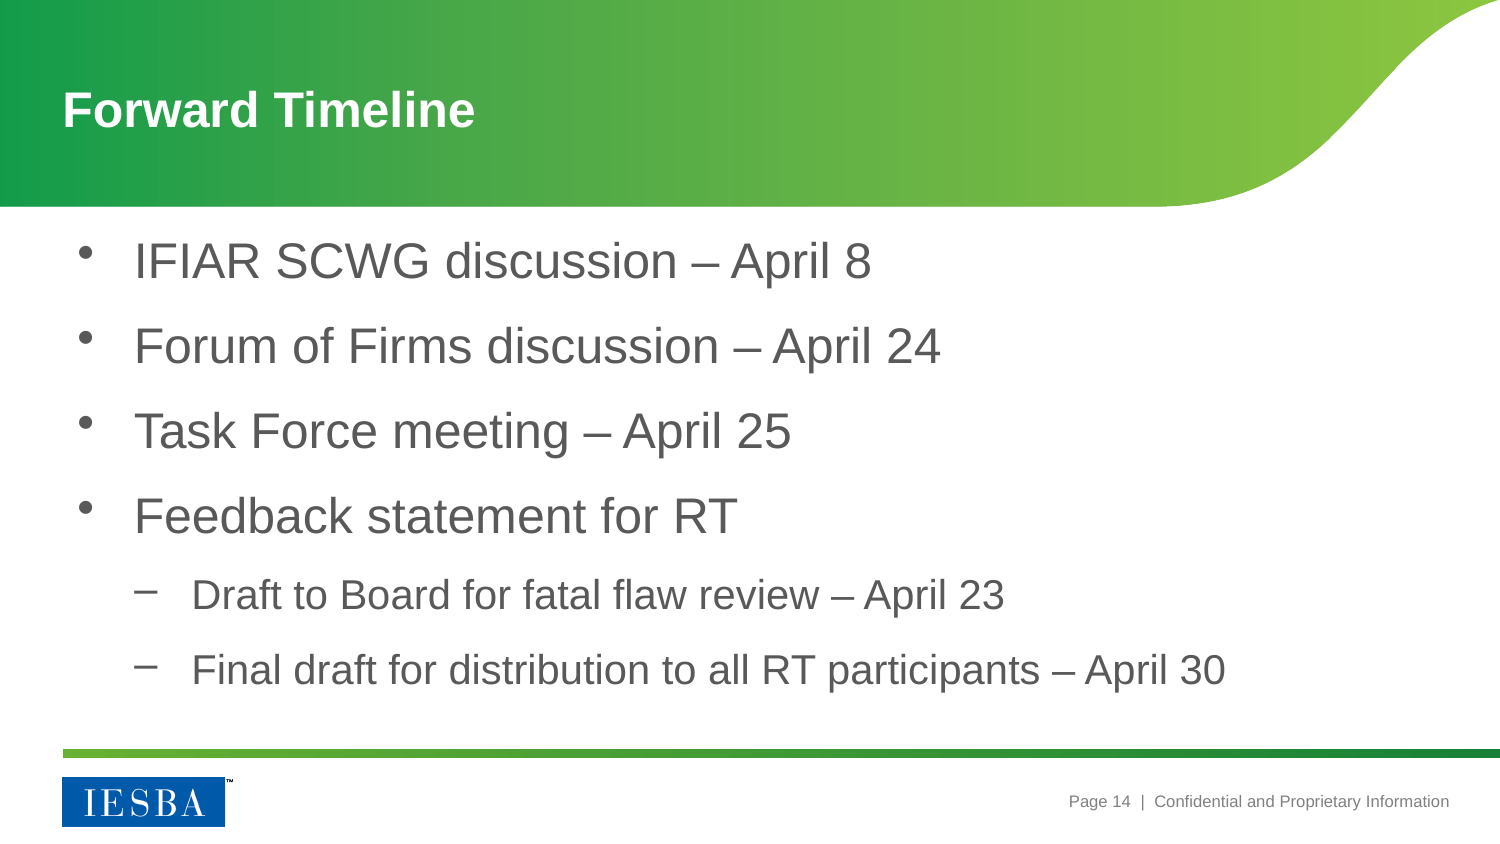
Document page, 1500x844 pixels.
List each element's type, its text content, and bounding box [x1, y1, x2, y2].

picture [62, 777, 233, 827]
picture [0, 0, 1500, 207]
list IFIAR SCWG discussion – April 8 Forum of Firms discussion – April 24 Task Force meeting – April 25 Feedback statement for RT Draft to Board for fatal flaw review – April 23 Final draft for distribution to all RT participants – April 30 [62, 220, 1475, 760]
title Forward Timeline [62, 75, 1300, 141]
